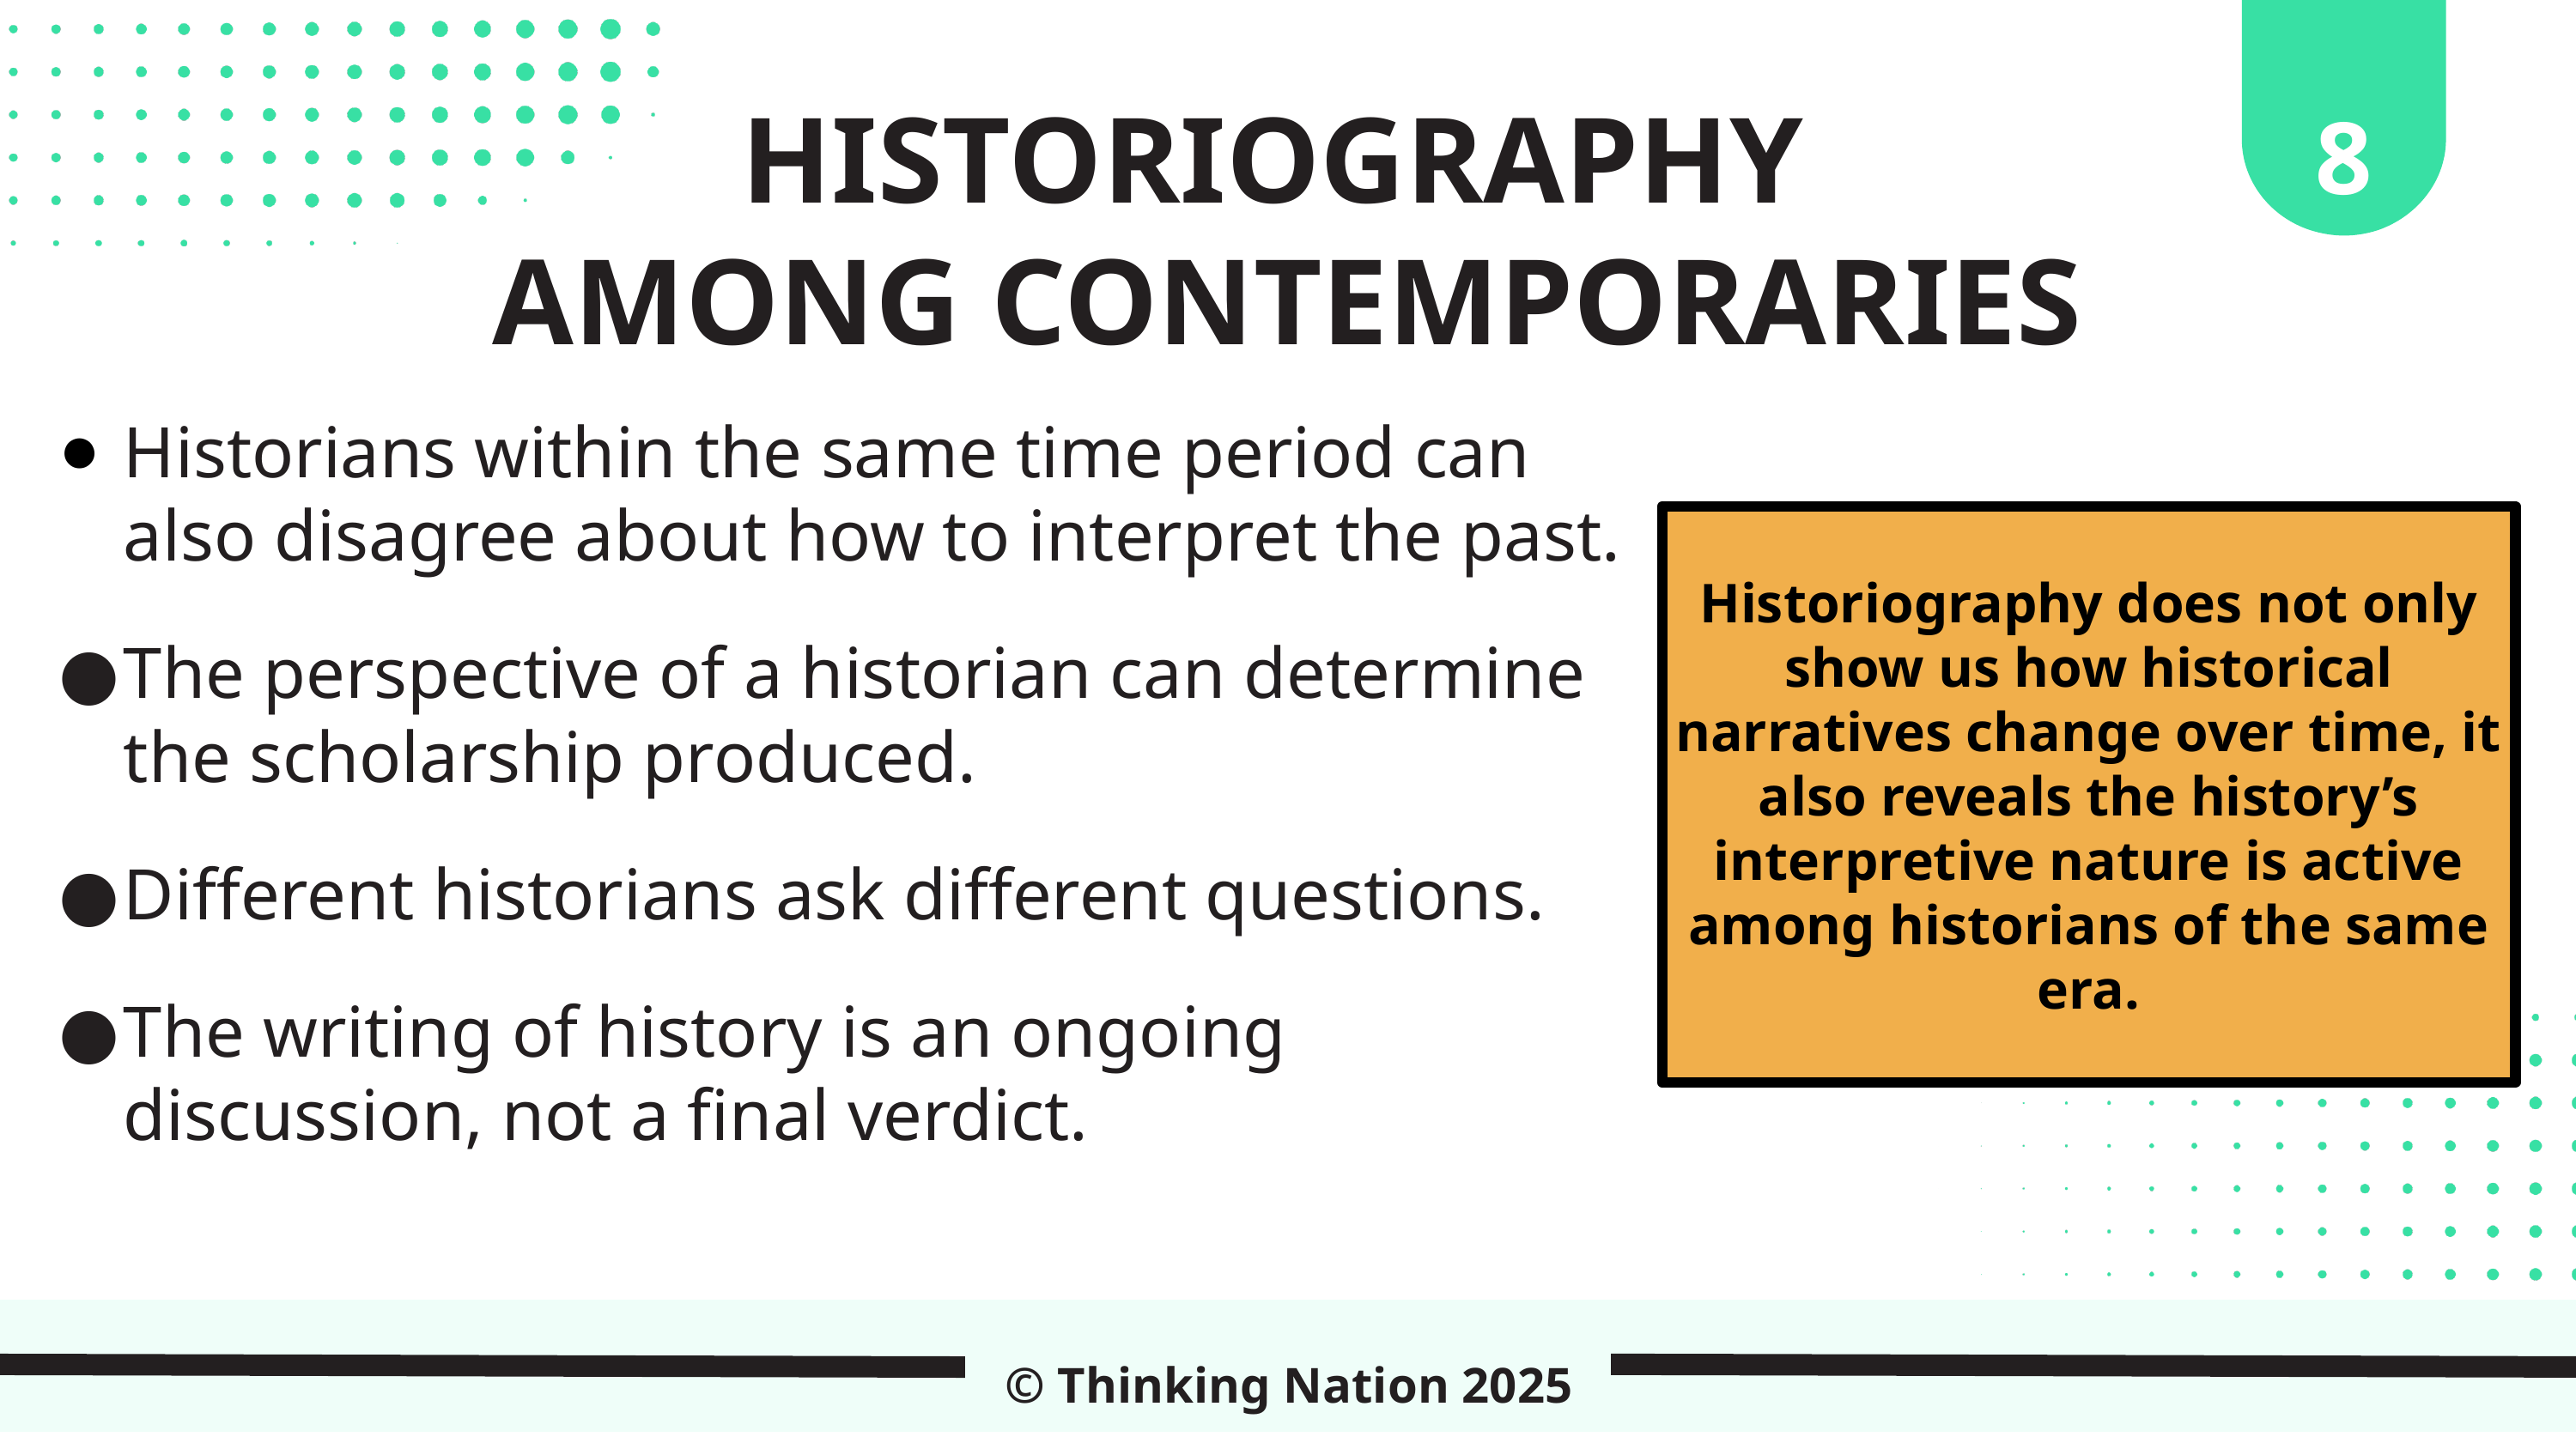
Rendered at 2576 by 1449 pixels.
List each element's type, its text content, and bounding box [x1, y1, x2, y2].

text_box Historians within the same time period can also disagree about how to interpret the past. The perspective of a historian can determine the scholarship produced. Different historians ask different questions. The writing of history is an ongoing discussion, not a final verdict. [58, 408, 1643, 1155]
text_box [0, 0, 660, 246]
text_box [2233, 0, 2455, 236]
text_box Historiography does not only show us how historical narratives change over time, it also reveals the history’s interpretive nature is active among historians of the same era. [1662, 506, 2516, 1082]
text_box [1938, 1013, 2576, 1299]
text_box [0, 1299, 2576, 1433]
text_box HISTORIOGRAPHY AMONG CONTEMPORARIES [237, 85, 2339, 369]
